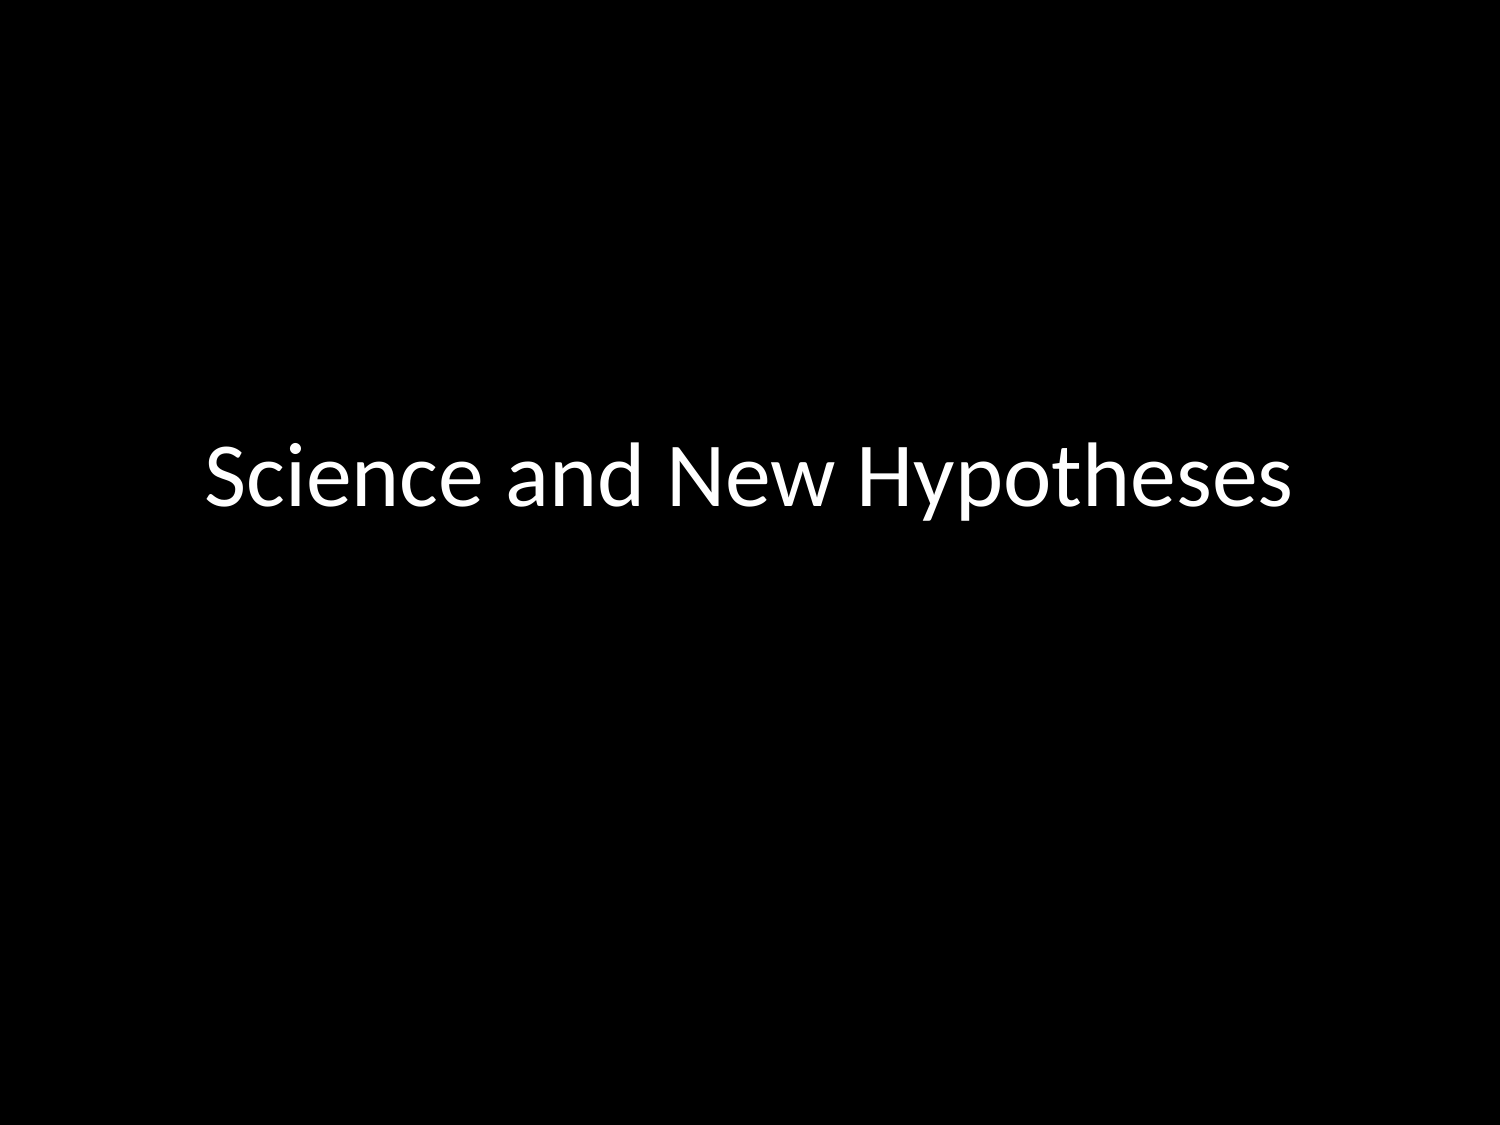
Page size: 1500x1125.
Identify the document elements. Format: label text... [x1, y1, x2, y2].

title Science and New Hypotheses [112, 349, 1388, 591]
